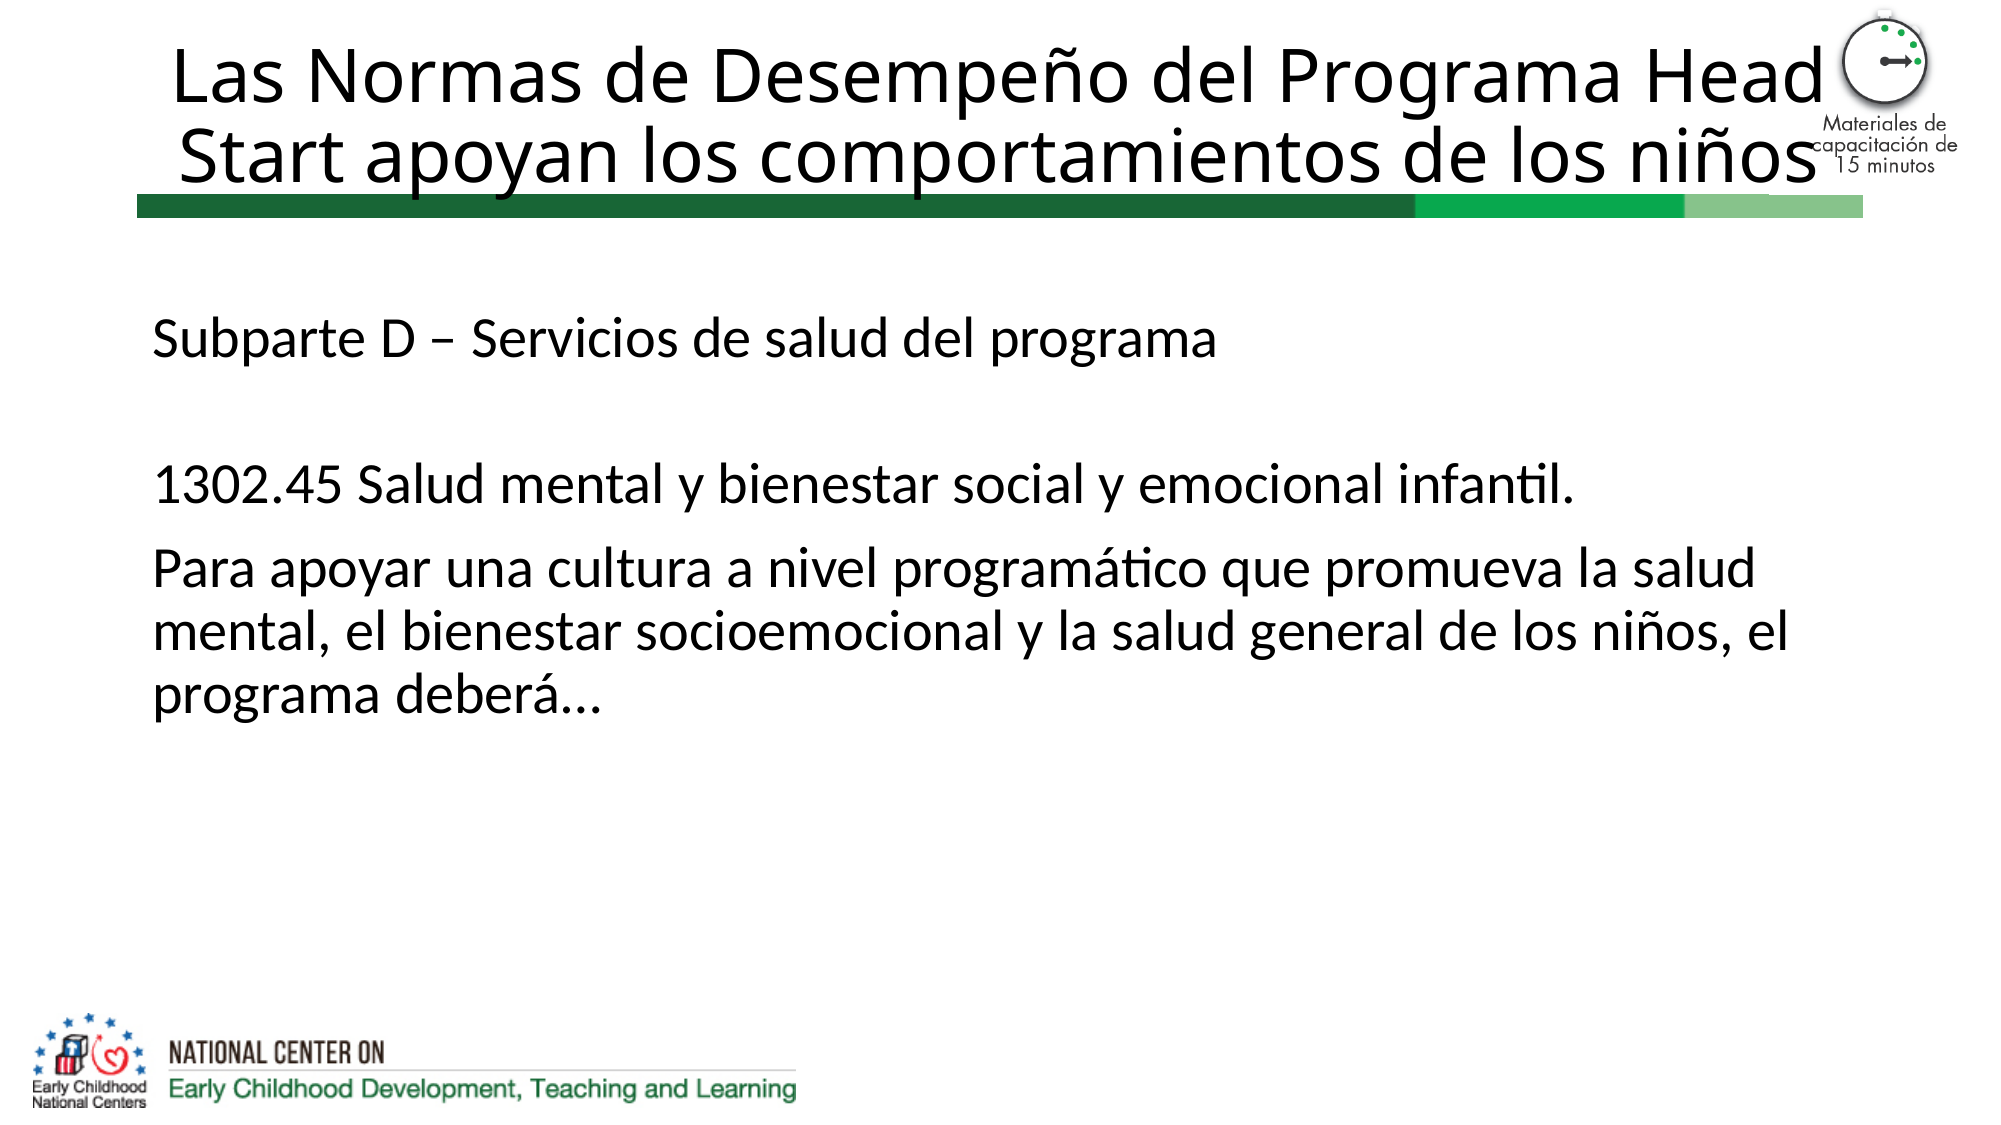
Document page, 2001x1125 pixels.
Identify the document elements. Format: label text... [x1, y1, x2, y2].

title Las Normas de Desempeño del Programa Head Start apoyan los comportamientos de los niños [137, 18, 1863, 218]
picture [33, 1013, 796, 1108]
picture [1769, 0, 2000, 195]
list Subparte D – Servicios de salud del programa 1302.45 Salud mental y bienestar social y emocional infantil. Para apoyar una cultura a nivel programático que promueva la salud mental, el bienestar socioemocional y la salud general de los niños, el programa deberá… [137, 299, 1863, 1014]
